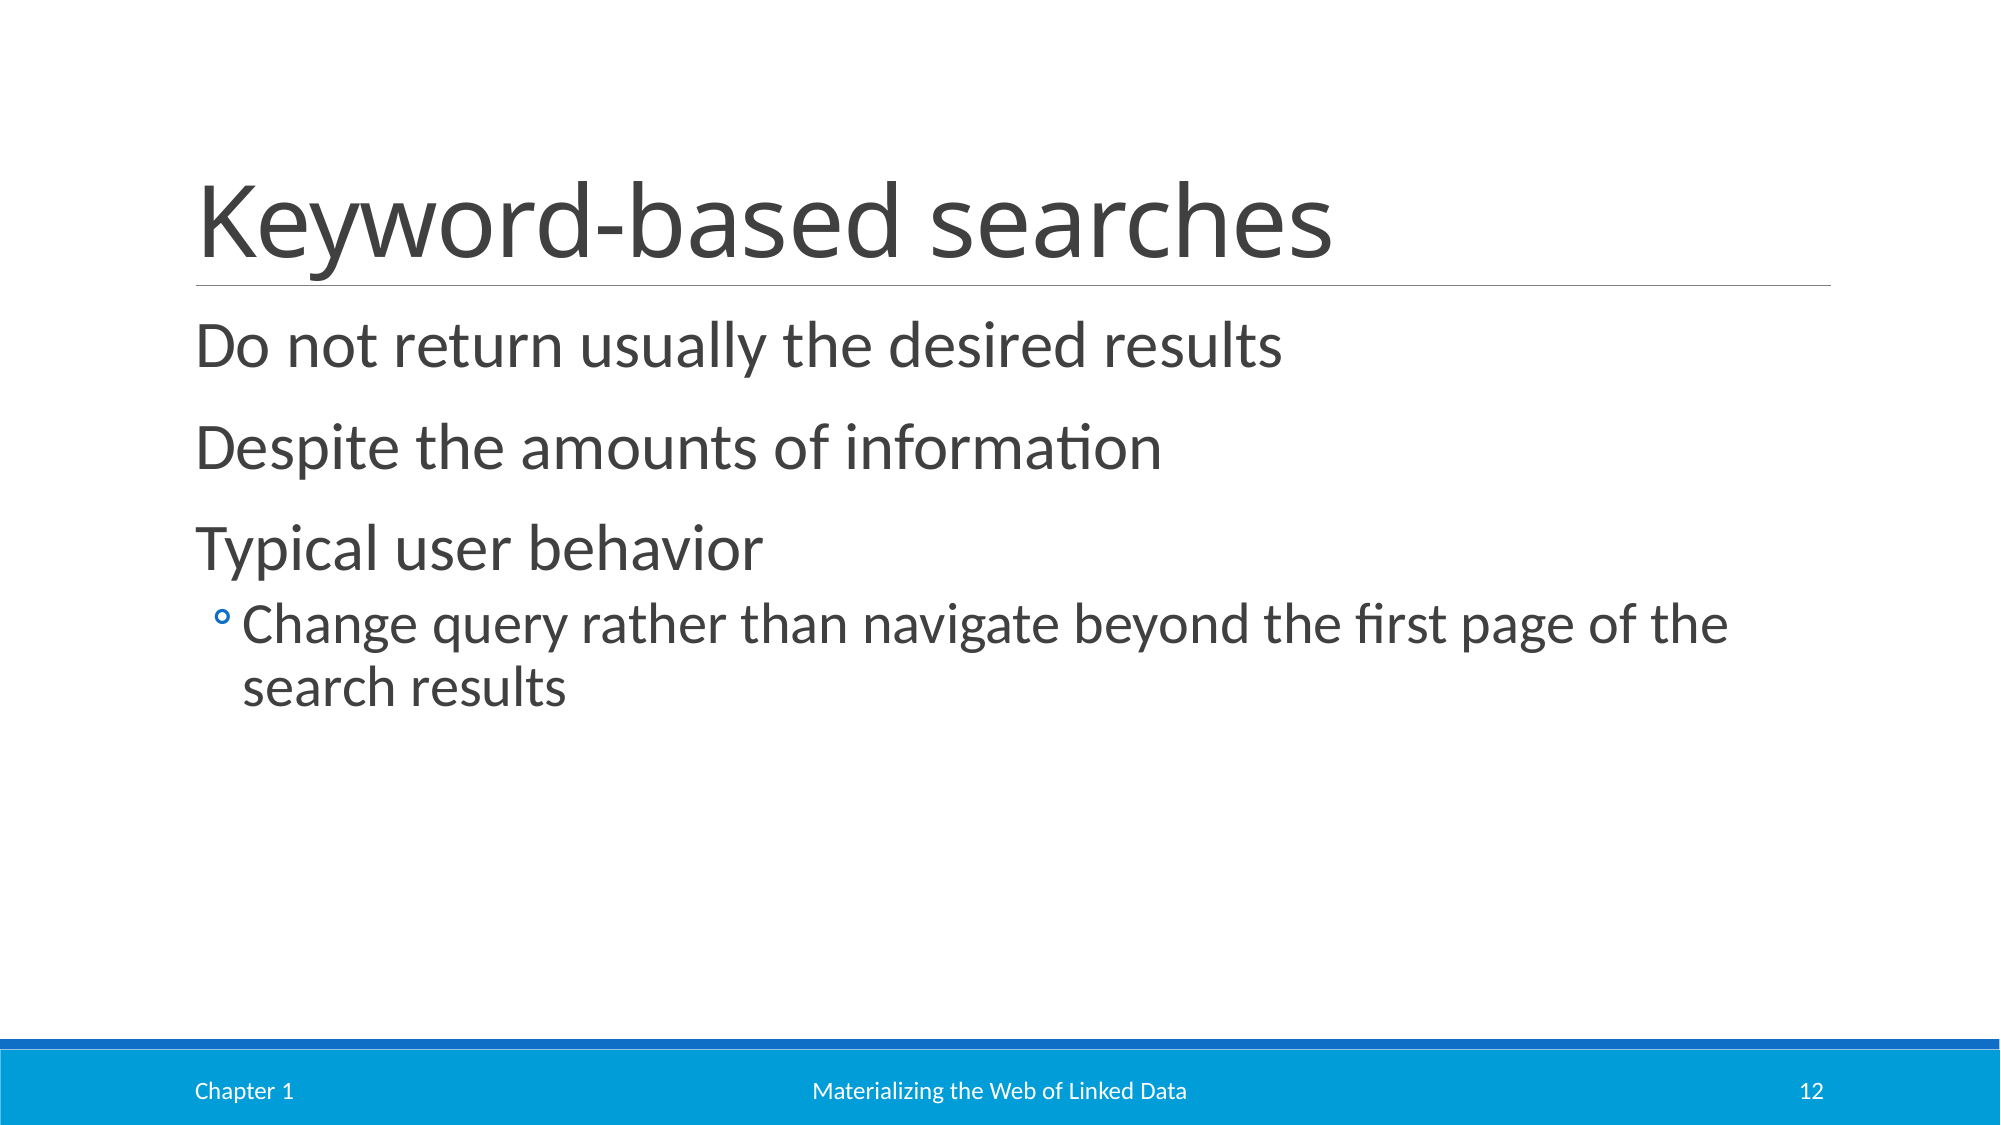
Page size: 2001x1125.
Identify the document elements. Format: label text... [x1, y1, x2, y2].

footer Materializing the Web of Linked Data [604, 1059, 1396, 1120]
slide_number Chapter 1 [180, 1059, 586, 1120]
list Do not return usually the desired results Despite the amounts of information Typical user behavior Change query rather than navigate beyond the first page of the search results [180, 302, 1830, 963]
slide_number 12 [1624, 1059, 1840, 1120]
title Keyword-based searches [180, 47, 1830, 285]
